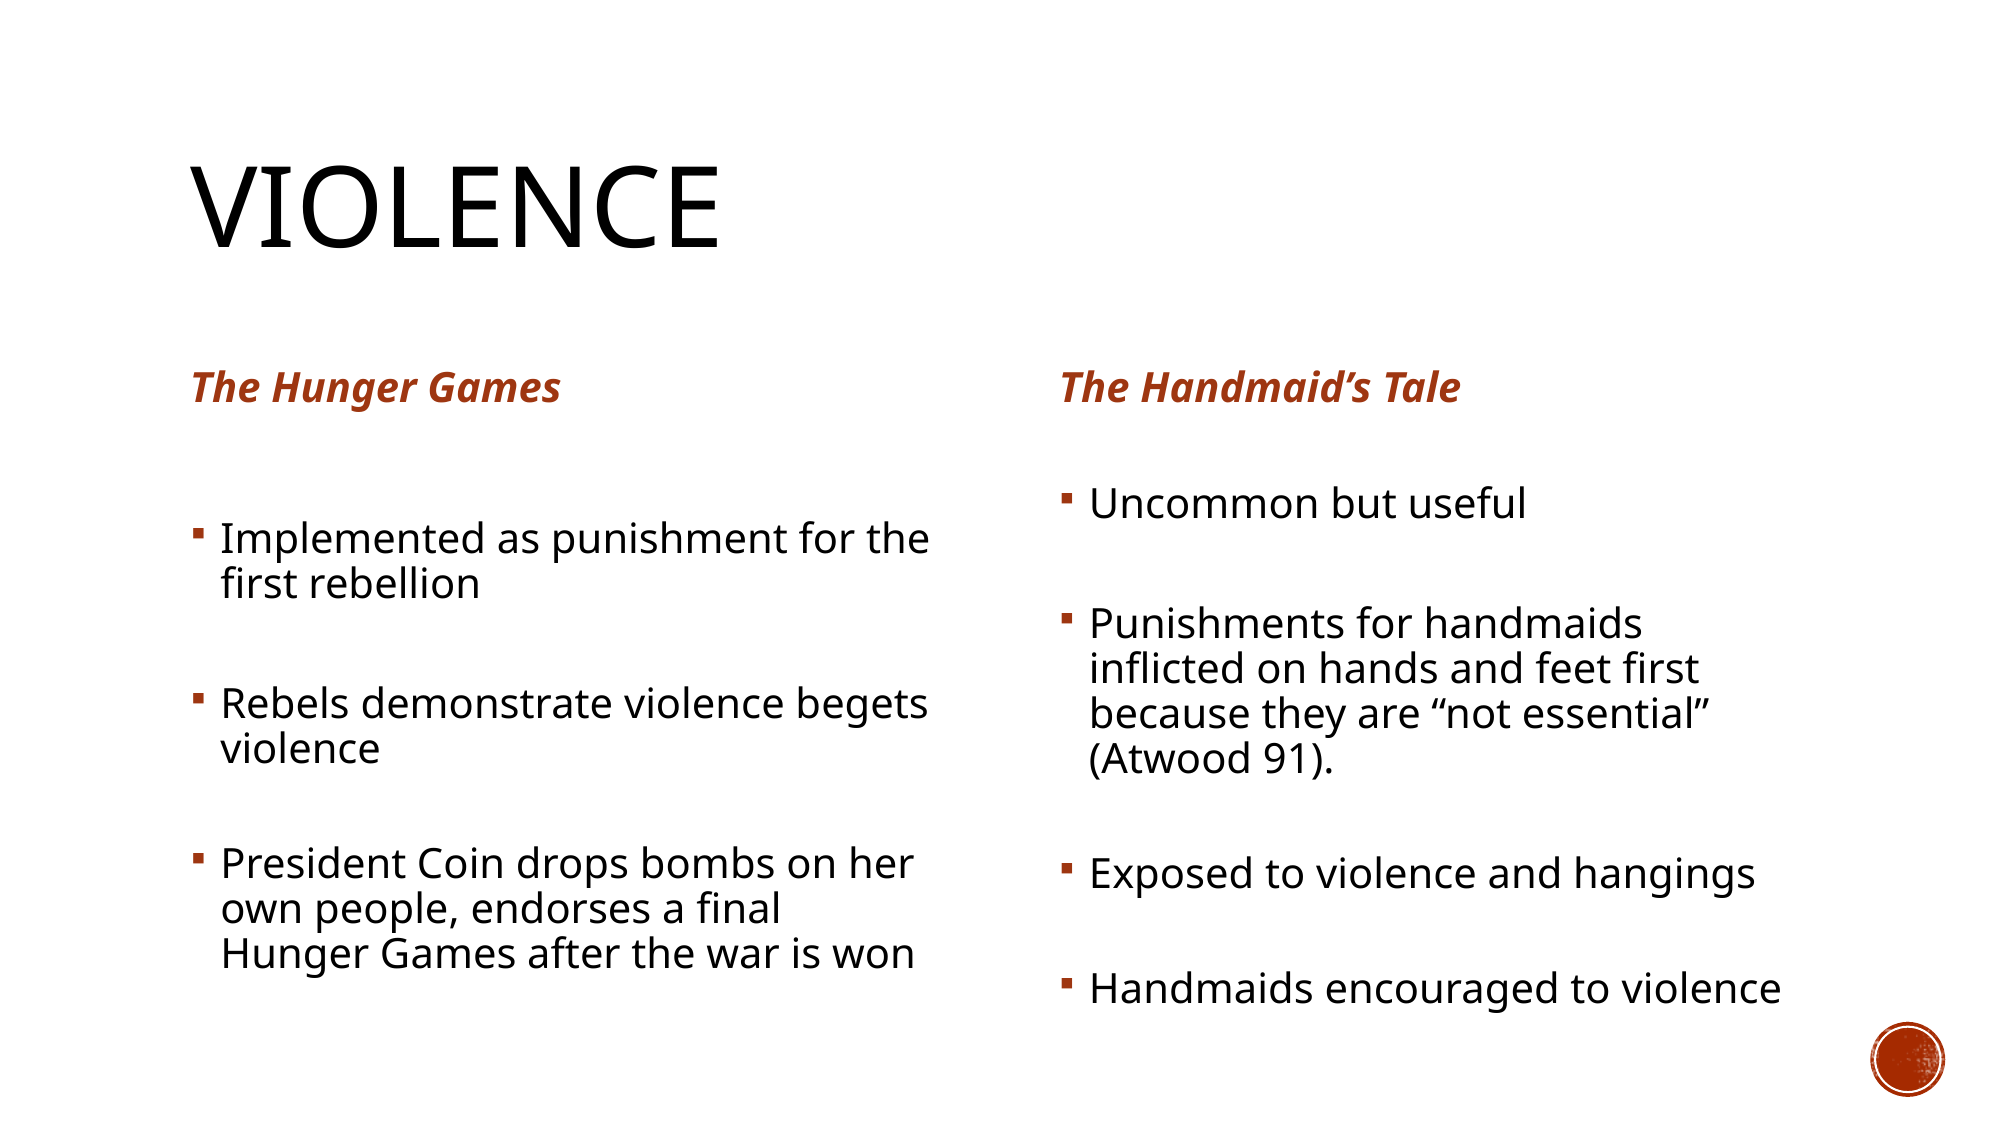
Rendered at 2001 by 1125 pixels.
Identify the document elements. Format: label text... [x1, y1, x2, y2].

title Violence [175, 79, 1826, 344]
list Uncommon but useful Punishments for handmaids inflicted on hands and feet first because they are “not essential” (Atwood 91). Exposed to violence and hangings Handmaids encouraged to violence [1043, 450, 1824, 1046]
list The Handmaid’s Tale [1043, 336, 1824, 441]
list Implemented as punishment for the first rebellion Rebels demonstrate violence begets violence President Coin drops bombs on her own people, endorses a final Hunger Games after the war is won [175, 450, 956, 1046]
list The Hunger Games [174, 336, 955, 441]
